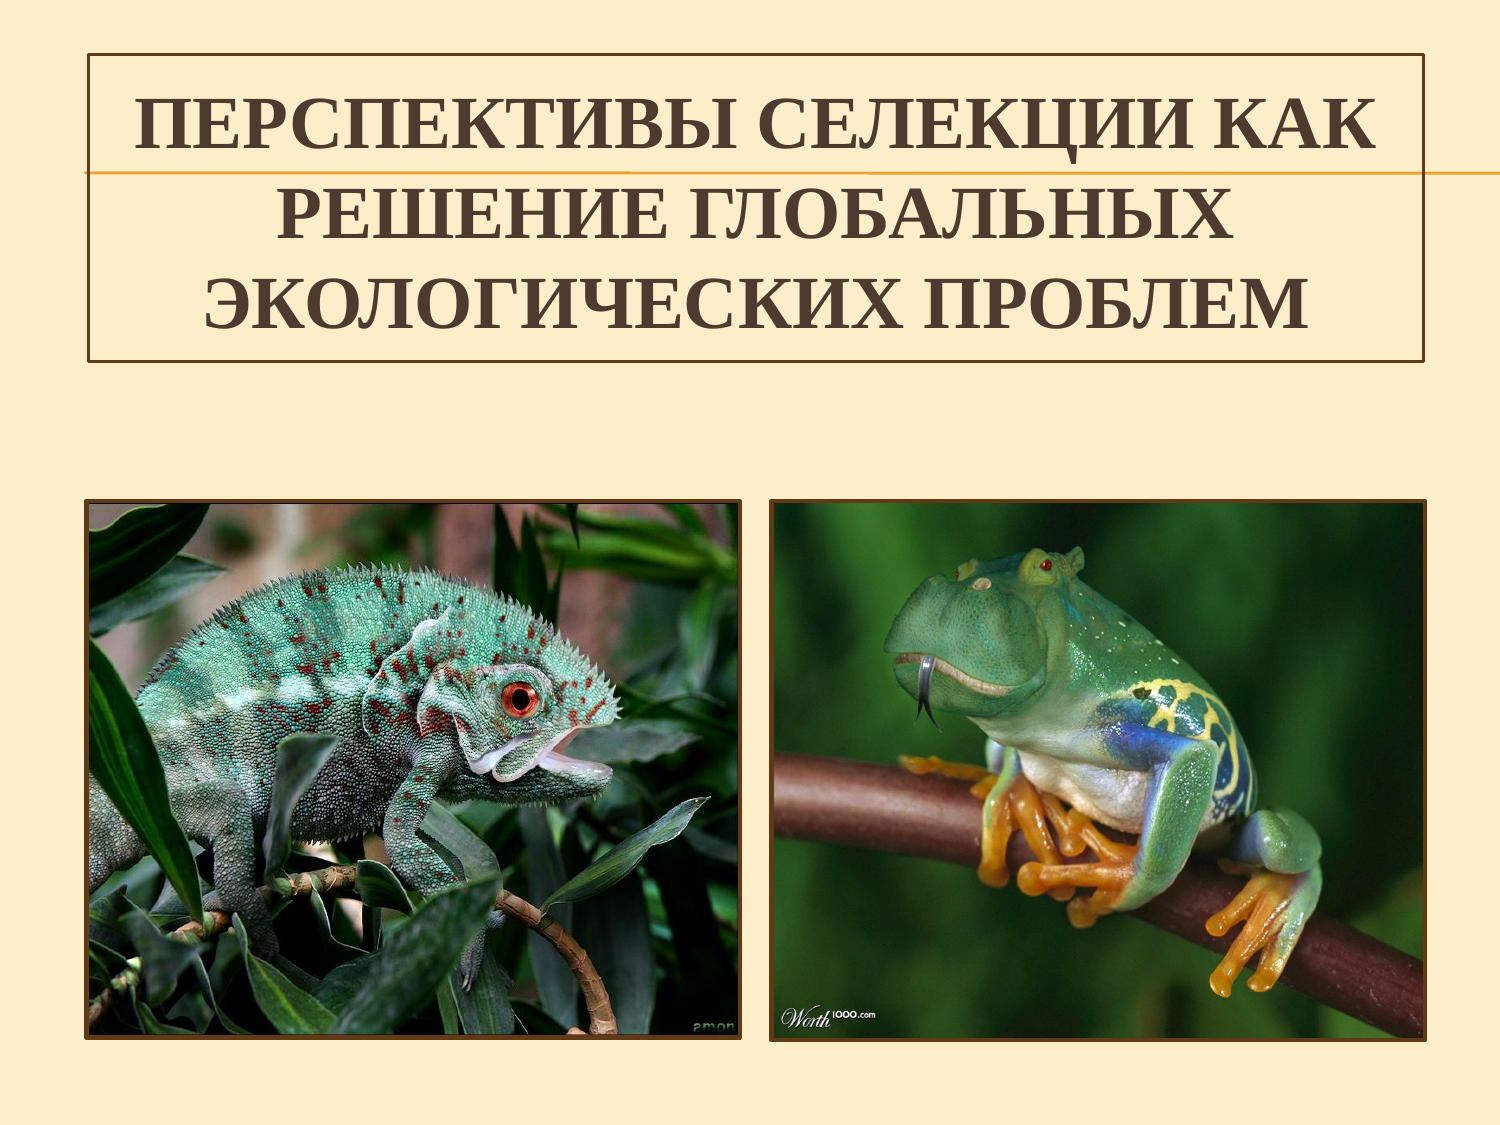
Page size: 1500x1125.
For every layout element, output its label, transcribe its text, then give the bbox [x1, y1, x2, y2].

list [773, 503, 1423, 1039]
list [88, 503, 738, 1036]
title Перспективы селекции как решение глобальных экологических проблем [88, 54, 1424, 362]
